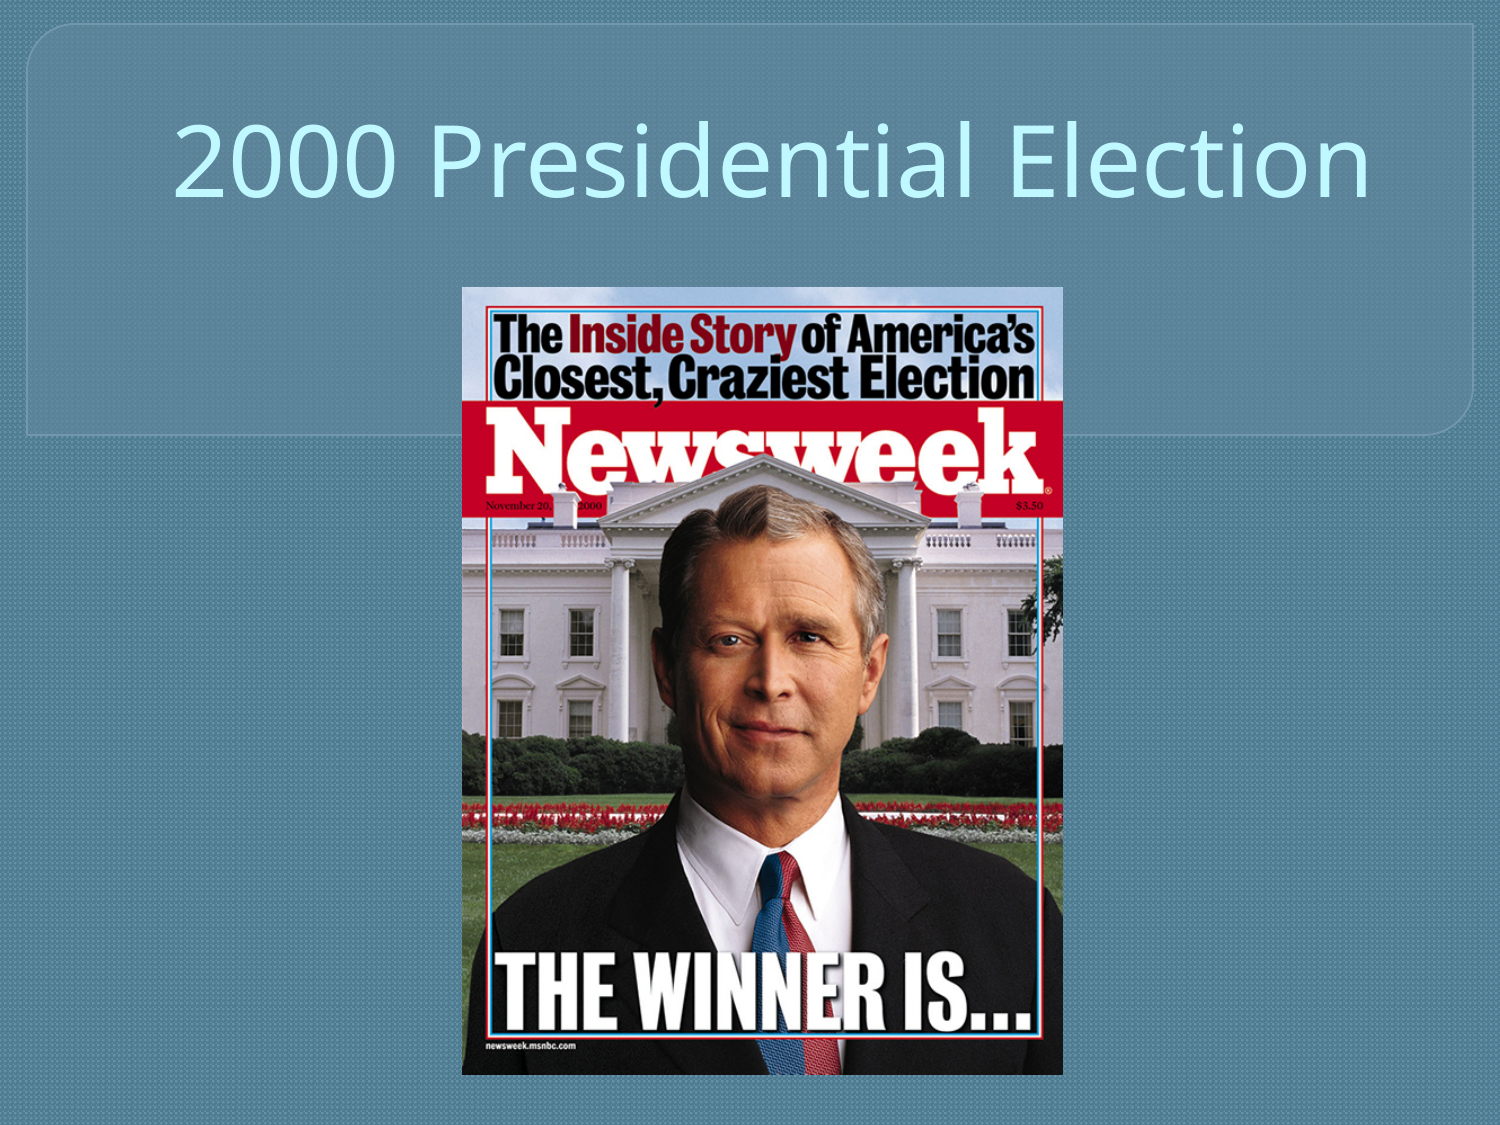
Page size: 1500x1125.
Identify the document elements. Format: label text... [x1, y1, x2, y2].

title 2000 Presidential Election [62, 62, 1413, 225]
picture [462, 287, 1063, 1076]
